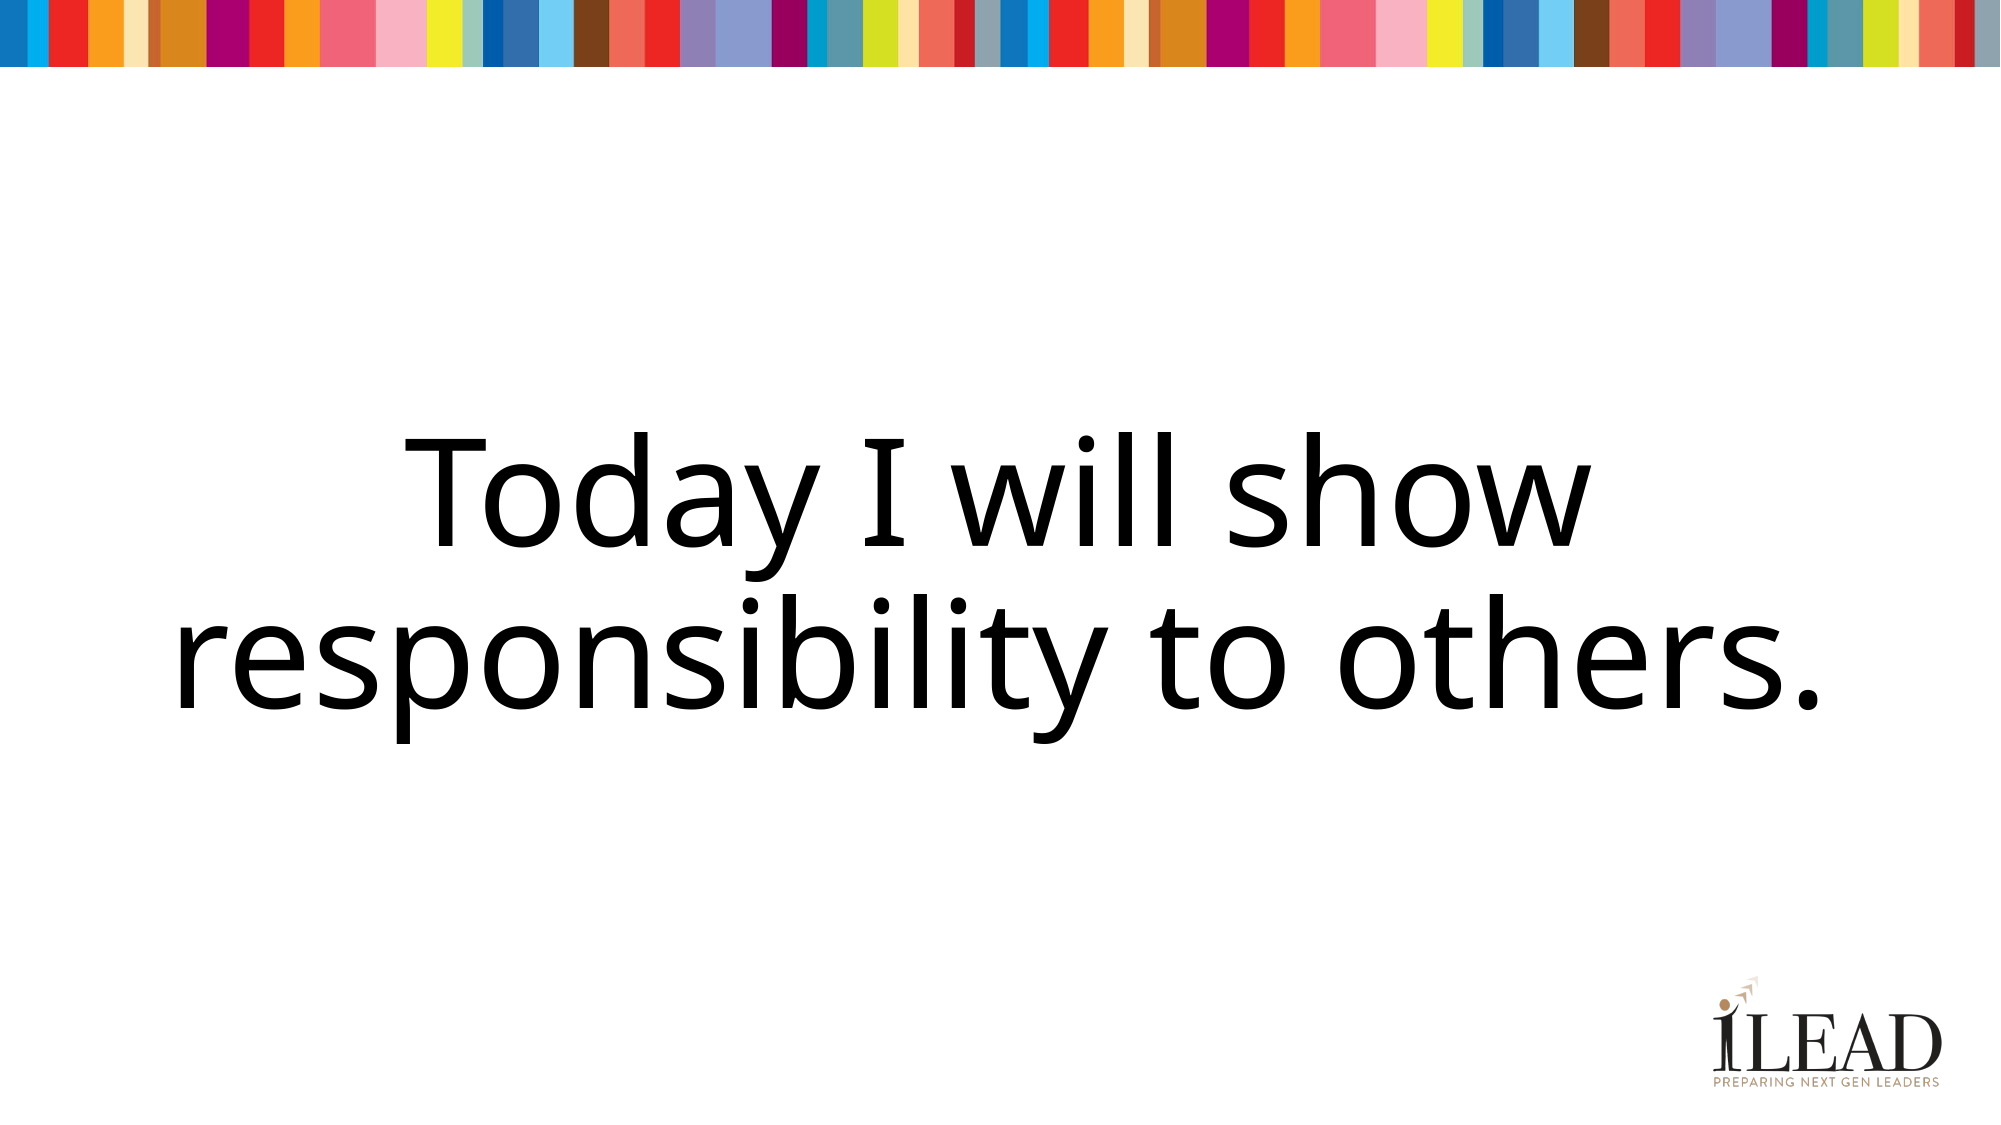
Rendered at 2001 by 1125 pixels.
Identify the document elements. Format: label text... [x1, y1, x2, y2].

title Today I will show responsibility to others. [136, 280, 1862, 749]
picture [48, 0, 808, 67]
picture [828, 0, 1026, 67]
picture [1709, 972, 1945, 1091]
picture [1828, 0, 2000, 67]
picture [1048, 0, 1808, 67]
picture [0, 0, 26, 67]
